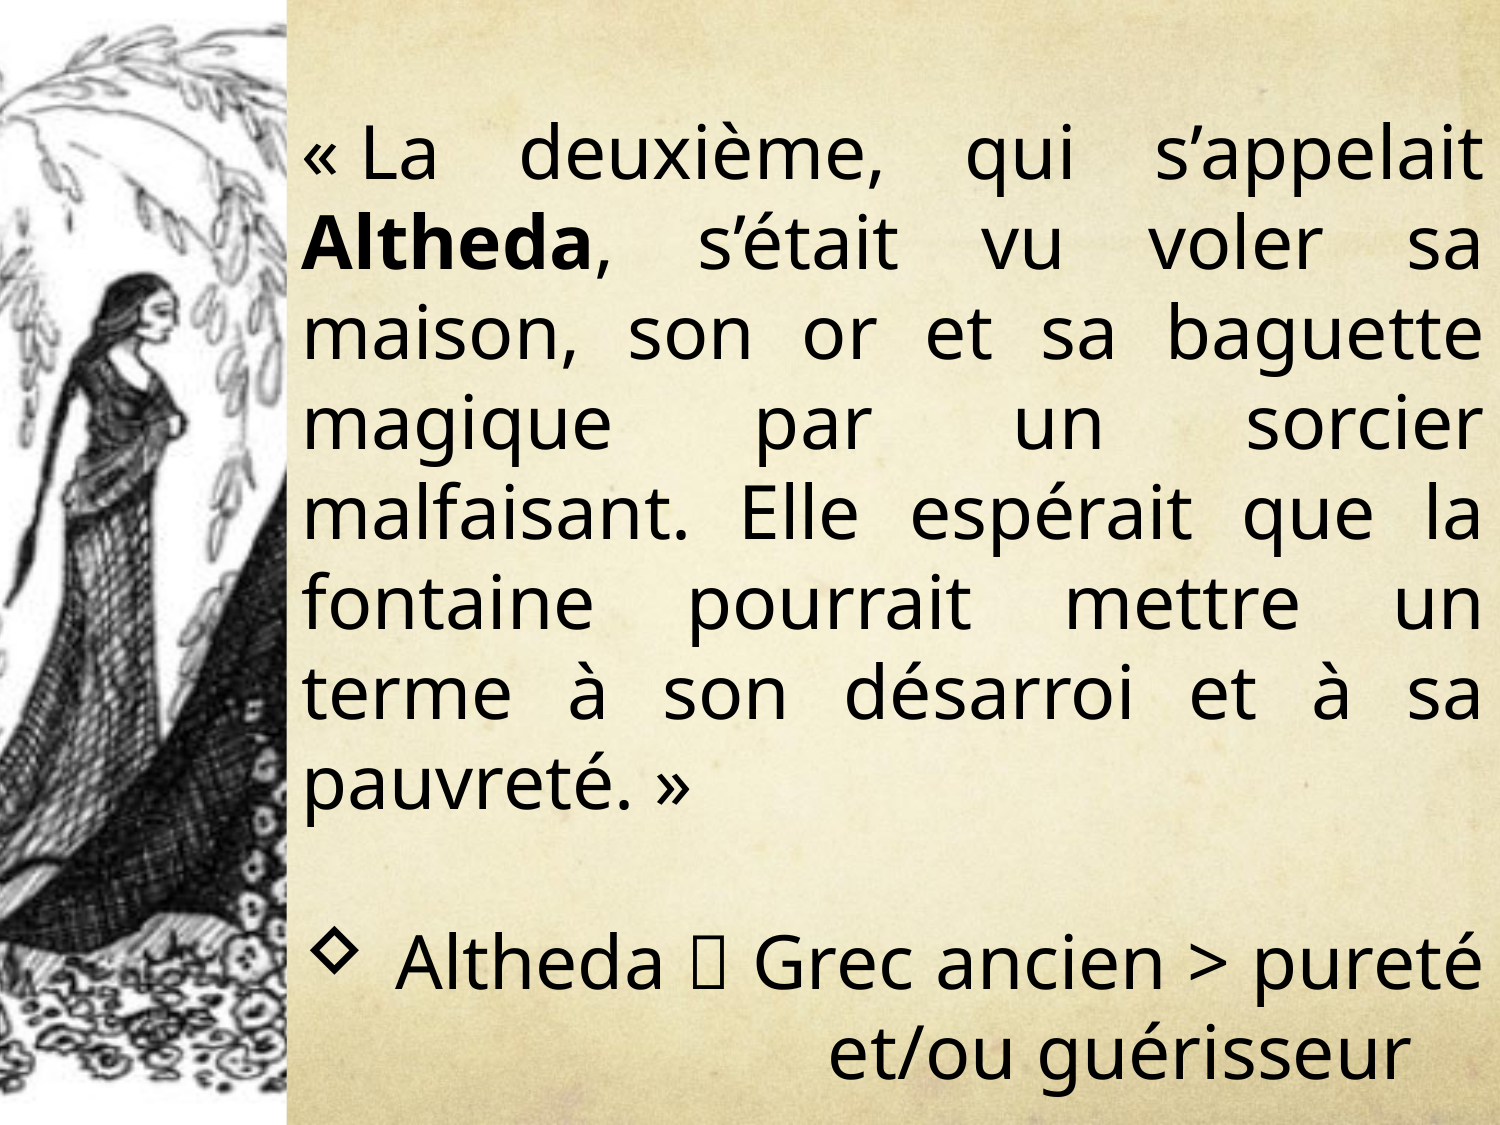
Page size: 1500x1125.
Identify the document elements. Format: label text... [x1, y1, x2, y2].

picture [0, 0, 1500, 1125]
text_box « La deuxième, qui s’appelait Altheda, s’était vu voler sa maison, son or et sa baguette magique par un sorcier malfaisant. Elle espérait que la fontaine pourrait mettre un terme à son désarroi et à sa pauvreté. » Altheda  Grec ancien > pureté et/ou guérisseur [300, 96, 1500, 1102]
